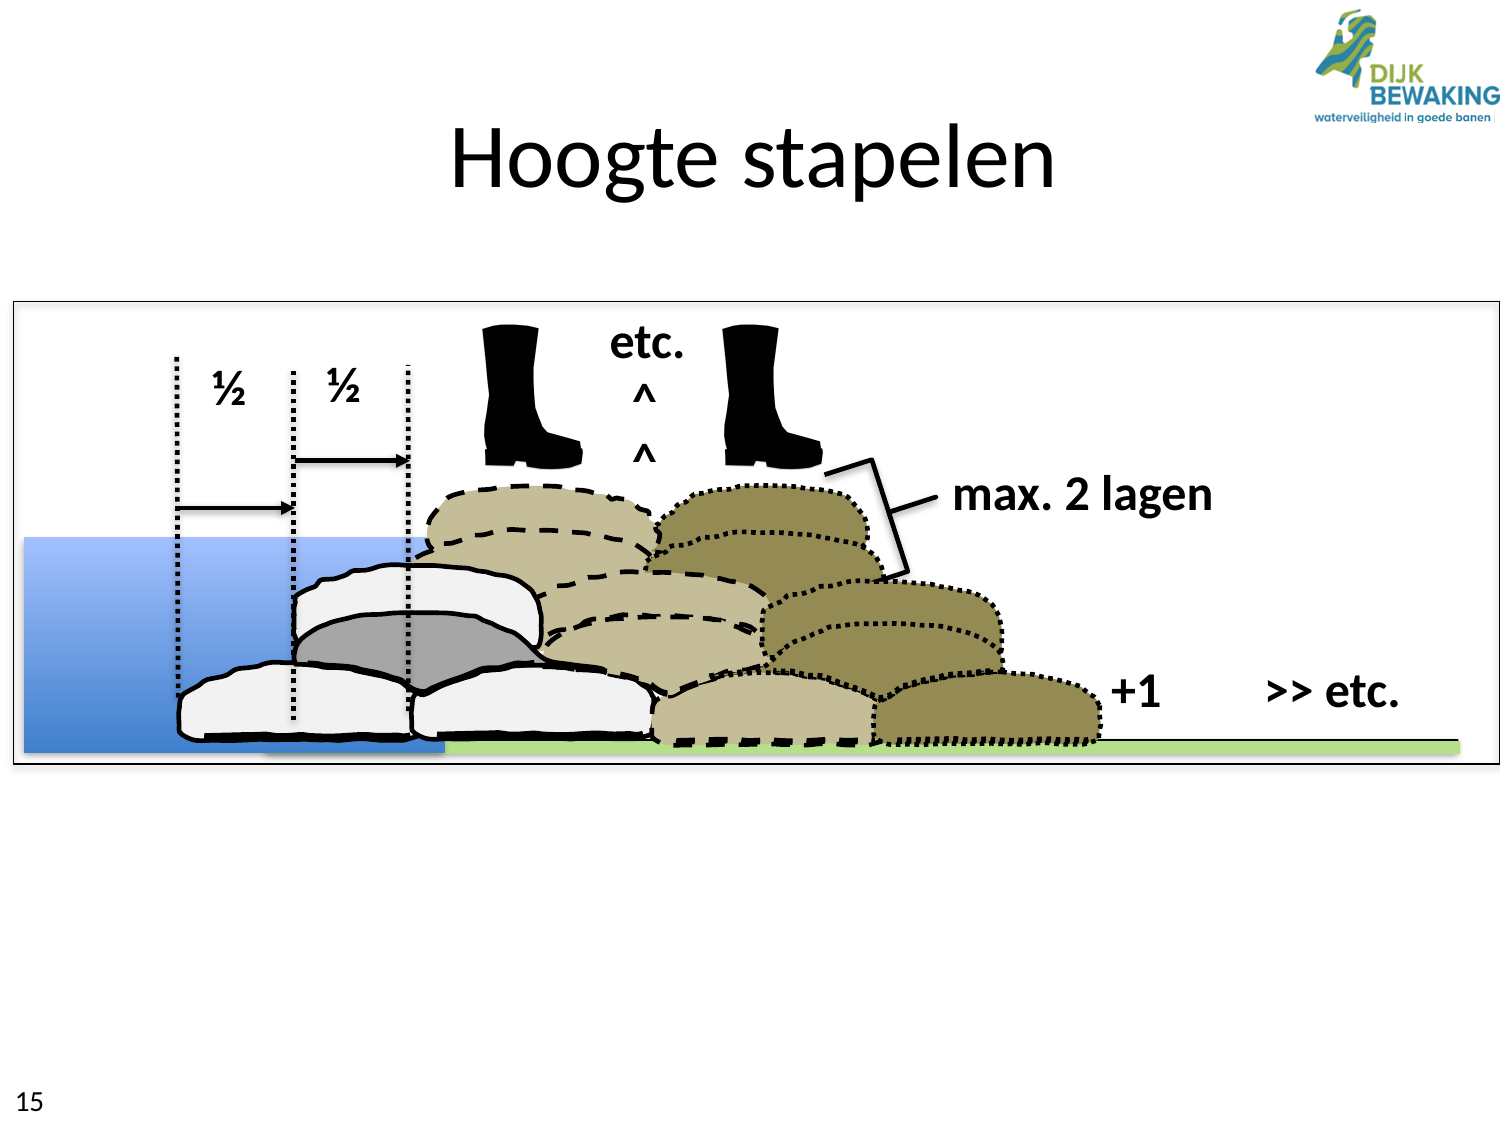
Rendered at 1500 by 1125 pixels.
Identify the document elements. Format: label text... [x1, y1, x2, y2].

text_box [873, 671, 1101, 745]
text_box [651, 704, 869, 746]
title Hoogte stapelen [110, 88, 1398, 276]
text_box [425, 483, 663, 555]
text_box >> etc. [1248, 650, 1500, 725]
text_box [412, 612, 604, 696]
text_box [298, 612, 402, 696]
text_box +1 [1096, 650, 1213, 725]
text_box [412, 564, 542, 610]
picture [720, 324, 824, 471]
text_box ½ [311, 345, 382, 421]
text_box [825, 457, 937, 579]
picture [1303, 2, 1500, 123]
text_box ½ [197, 348, 267, 423]
text_box [643, 529, 850, 579]
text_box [761, 580, 1003, 622]
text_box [606, 616, 756, 697]
picture [481, 324, 585, 471]
text_box [13, 301, 1500, 765]
text_box etc. ^ ^ [594, 301, 745, 497]
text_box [411, 703, 645, 740]
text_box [546, 571, 777, 615]
text_box max. 2 lagen [937, 452, 1414, 528]
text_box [707, 623, 1004, 701]
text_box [178, 661, 405, 741]
text_box [414, 527, 652, 570]
text_box [23, 537, 446, 753]
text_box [298, 564, 402, 610]
slide_number 15 [0, 1074, 163, 1125]
text_box [655, 483, 837, 552]
